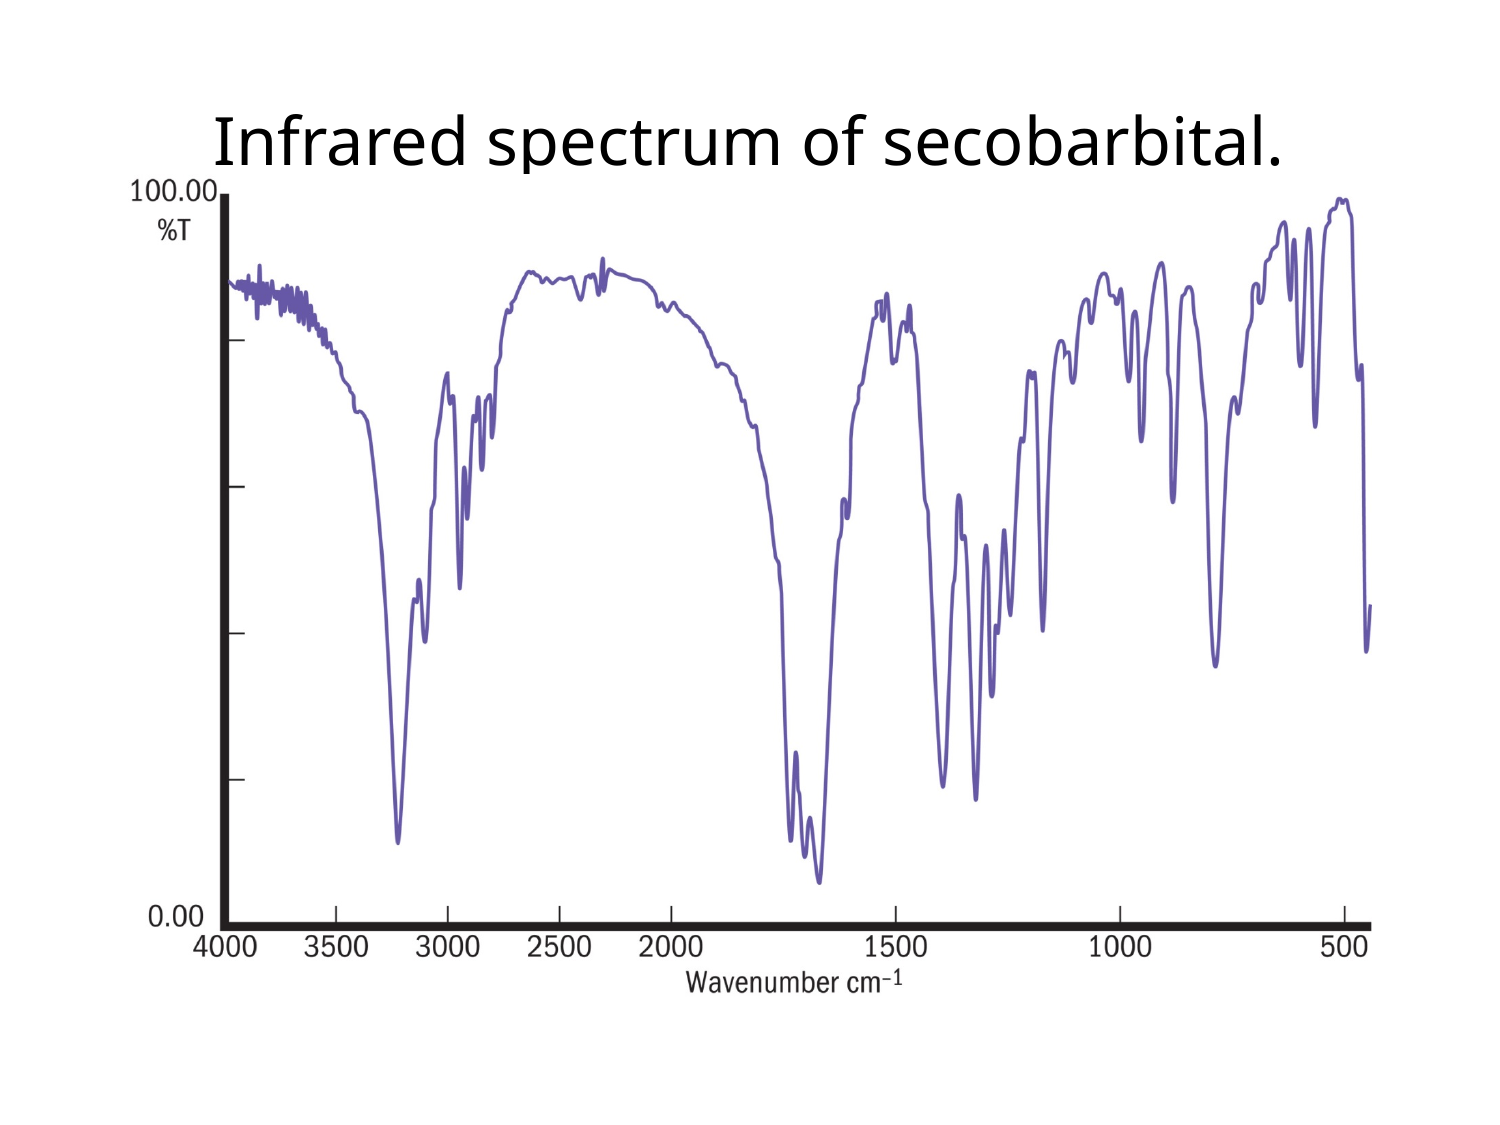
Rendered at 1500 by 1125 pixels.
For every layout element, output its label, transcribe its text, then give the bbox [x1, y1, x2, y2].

title Infrared spectrum of secobarbital. [75, 45, 1425, 233]
picture [128, 174, 1372, 1001]
